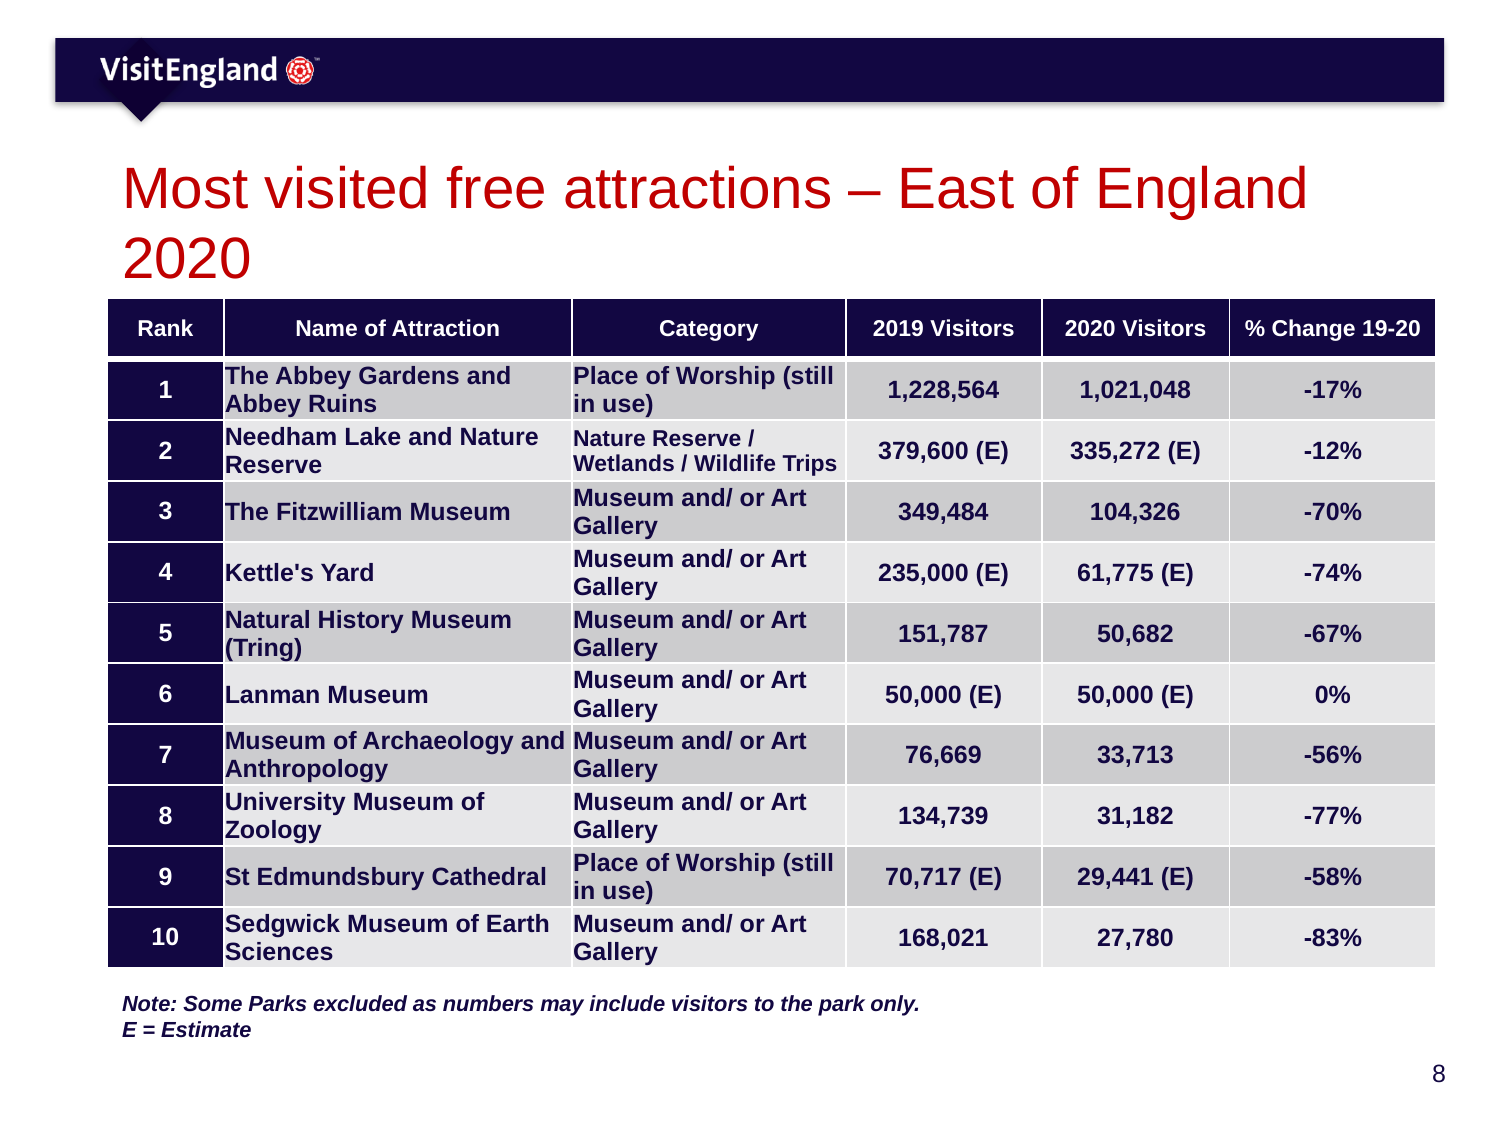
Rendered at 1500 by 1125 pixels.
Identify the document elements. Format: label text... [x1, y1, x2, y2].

table_cell Museum and/ or Art Gallery [573, 603, 845, 662]
table_cell 1,228,564 [847, 362, 1041, 419]
table_cell Museum of Archaeology and Anthropology [225, 725, 571, 784]
table_cell 9 [108, 847, 223, 906]
table_cell 134,739 [847, 786, 1041, 845]
table_cell 349,484 [847, 482, 1041, 541]
table_cell Museum and/ or Art Gallery [573, 482, 845, 541]
table_header Rank [108, 299, 223, 356]
table_cell Museum and/ or Art Gallery [573, 786, 845, 845]
table_cell 31,182 [1043, 786, 1229, 845]
table_cell 7 [108, 725, 223, 784]
table_cell 6 [108, 664, 223, 723]
table_cell The Fitzwilliam Museum [225, 482, 571, 541]
table_cell Nature Reserve / Wetlands / Wildlife Trips [573, 421, 845, 480]
table_cell -17% [1230, 362, 1435, 419]
table_header % Change 19-20 [1230, 299, 1435, 356]
table_cell 151,787 [847, 603, 1041, 662]
table_header Category [573, 299, 845, 356]
table_cell Museum and/ or Art Gallery [573, 543, 845, 602]
title Most visited free attractions – East of England 2020 (1/2) [107, 143, 1445, 276]
table_cell Place of Worship (still in use) [573, 847, 845, 906]
text_box Note: Some Parks excluded as numbers may include visitors to the park only. E = Estimate [107, 982, 1405, 1050]
table_cell 379,600 (E) [847, 421, 1041, 480]
table_cell 1 [108, 362, 223, 419]
table_cell Museum and/ or Art Gallery [573, 725, 845, 784]
table_cell Museum and/ or Art Gallery [573, 664, 845, 723]
table_cell 168,021 [847, 908, 1041, 967]
table_cell -74% [1230, 543, 1435, 602]
table_cell -77% [1230, 786, 1435, 845]
table_cell 235,000 (E) [847, 543, 1041, 602]
table_cell -70% [1230, 482, 1435, 541]
table_cell 4 [108, 543, 223, 602]
picture [95, 56, 322, 88]
table_cell 61,775 (E) [1043, 543, 1229, 602]
table_header Name of Attraction [225, 299, 571, 356]
table_cell 104,326 [1043, 482, 1229, 541]
table_cell 8 [108, 786, 223, 845]
table_cell Needham Lake and Nature Reserve [225, 421, 571, 480]
table_cell -12% [1230, 421, 1435, 480]
table_cell 335,272 (E) [1043, 421, 1229, 480]
table_cell -83% [1230, 908, 1435, 967]
table_cell 5 [108, 603, 223, 662]
table_cell 76,669 [847, 725, 1041, 784]
table_header 2019 Visitors [847, 299, 1041, 356]
table_cell -58% [1230, 847, 1435, 906]
table_cell 1,021,048 [1043, 362, 1229, 419]
table_cell Sedgwick Museum of Earth Sciences [225, 908, 571, 967]
table_cell 70,717 (E) [847, 847, 1041, 906]
table_cell The Abbey Gardens and Abbey Ruins [225, 362, 571, 419]
table_cell -56% [1230, 725, 1435, 784]
table_cell 50,000 (E) [847, 664, 1041, 723]
table_cell 3 [108, 482, 223, 541]
table_cell 10 [108, 908, 223, 967]
table_cell 50,000 (E) [1043, 664, 1229, 723]
table_cell St Edmundsbury Cathedral [225, 847, 571, 906]
table_cell 2 [108, 421, 223, 480]
table_cell 29,441 (E) [1043, 847, 1229, 906]
table_cell 33,713 [1043, 725, 1229, 784]
table_header 2020 Visitors [1043, 299, 1229, 356]
table_cell 50,682 [1043, 603, 1229, 662]
table_cell -67% [1230, 603, 1435, 662]
table_cell Natural History Museum (Tring) [225, 603, 571, 662]
table_cell Kettle's Yard [225, 543, 571, 602]
table_cell University Museum of Zoology [225, 786, 571, 845]
table_cell Lanman Museum [225, 664, 571, 723]
table_cell Place of Worship (still in use) [573, 362, 845, 419]
table_cell 0% [1230, 664, 1435, 723]
table_cell Museum and/ or Art Gallery [573, 908, 845, 967]
table_cell 27,780 [1043, 908, 1229, 967]
